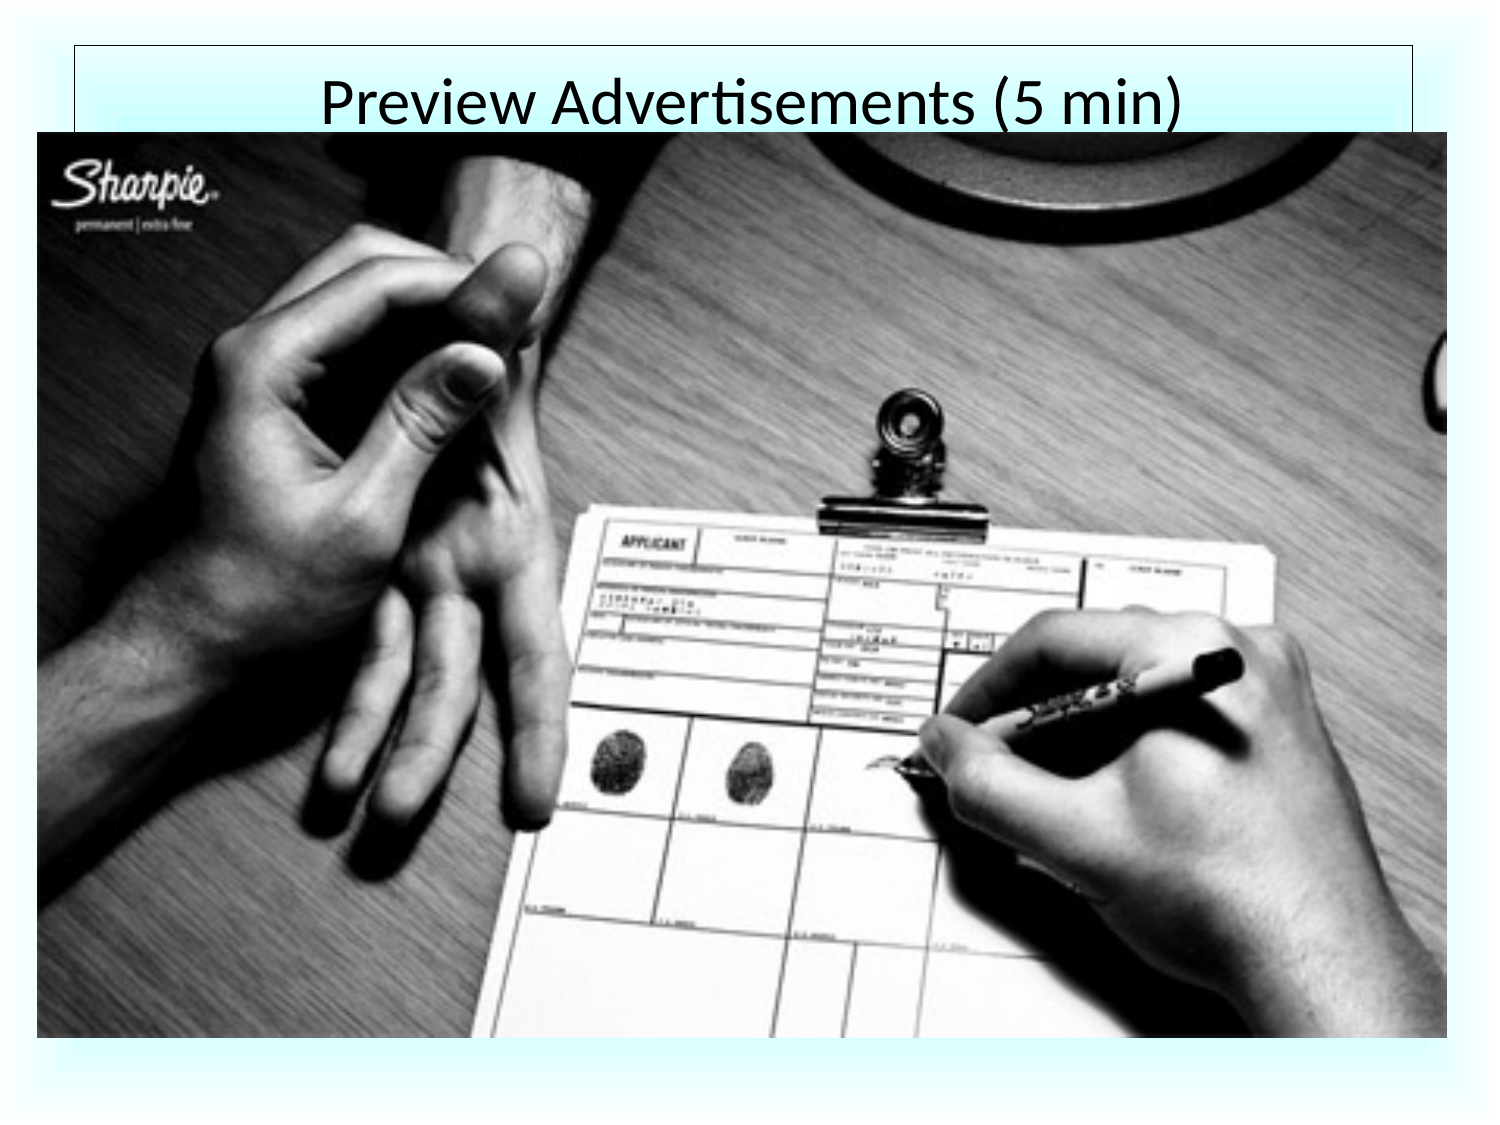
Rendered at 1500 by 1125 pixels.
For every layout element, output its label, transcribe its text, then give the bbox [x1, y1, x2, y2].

text_box Preview Advertisements (5 min) [74, 45, 1413, 130]
picture [37, 132, 1447, 1038]
